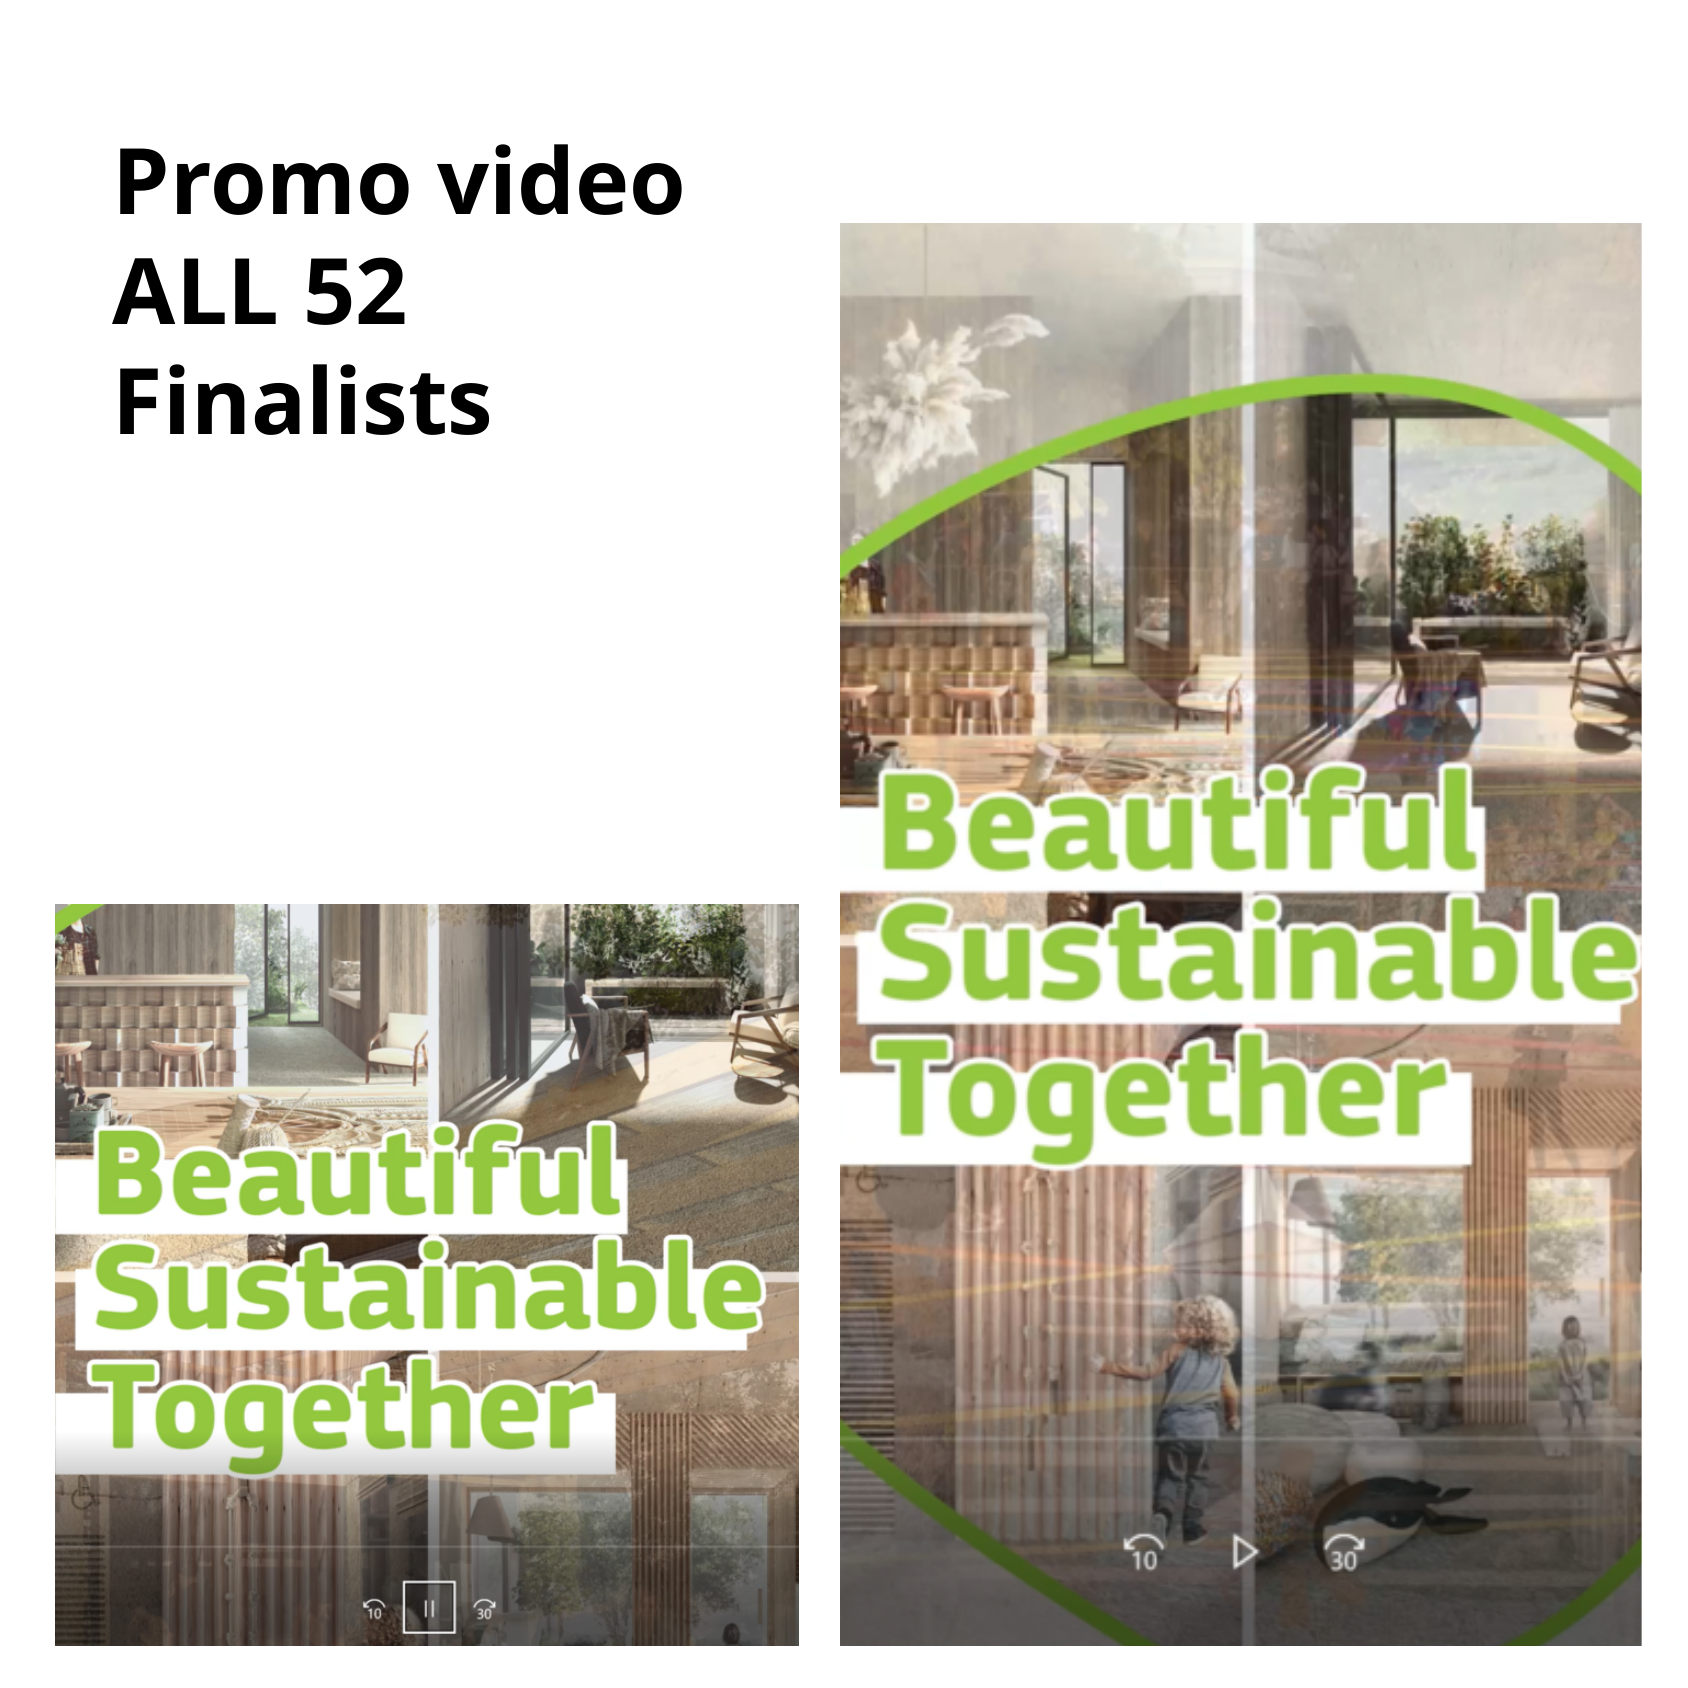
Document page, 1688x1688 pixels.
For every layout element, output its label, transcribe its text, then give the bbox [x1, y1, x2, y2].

picture [839, 222, 1642, 1646]
text_box Promo video ALL 52 Finalists [97, 115, 733, 460]
picture [55, 903, 799, 1646]
